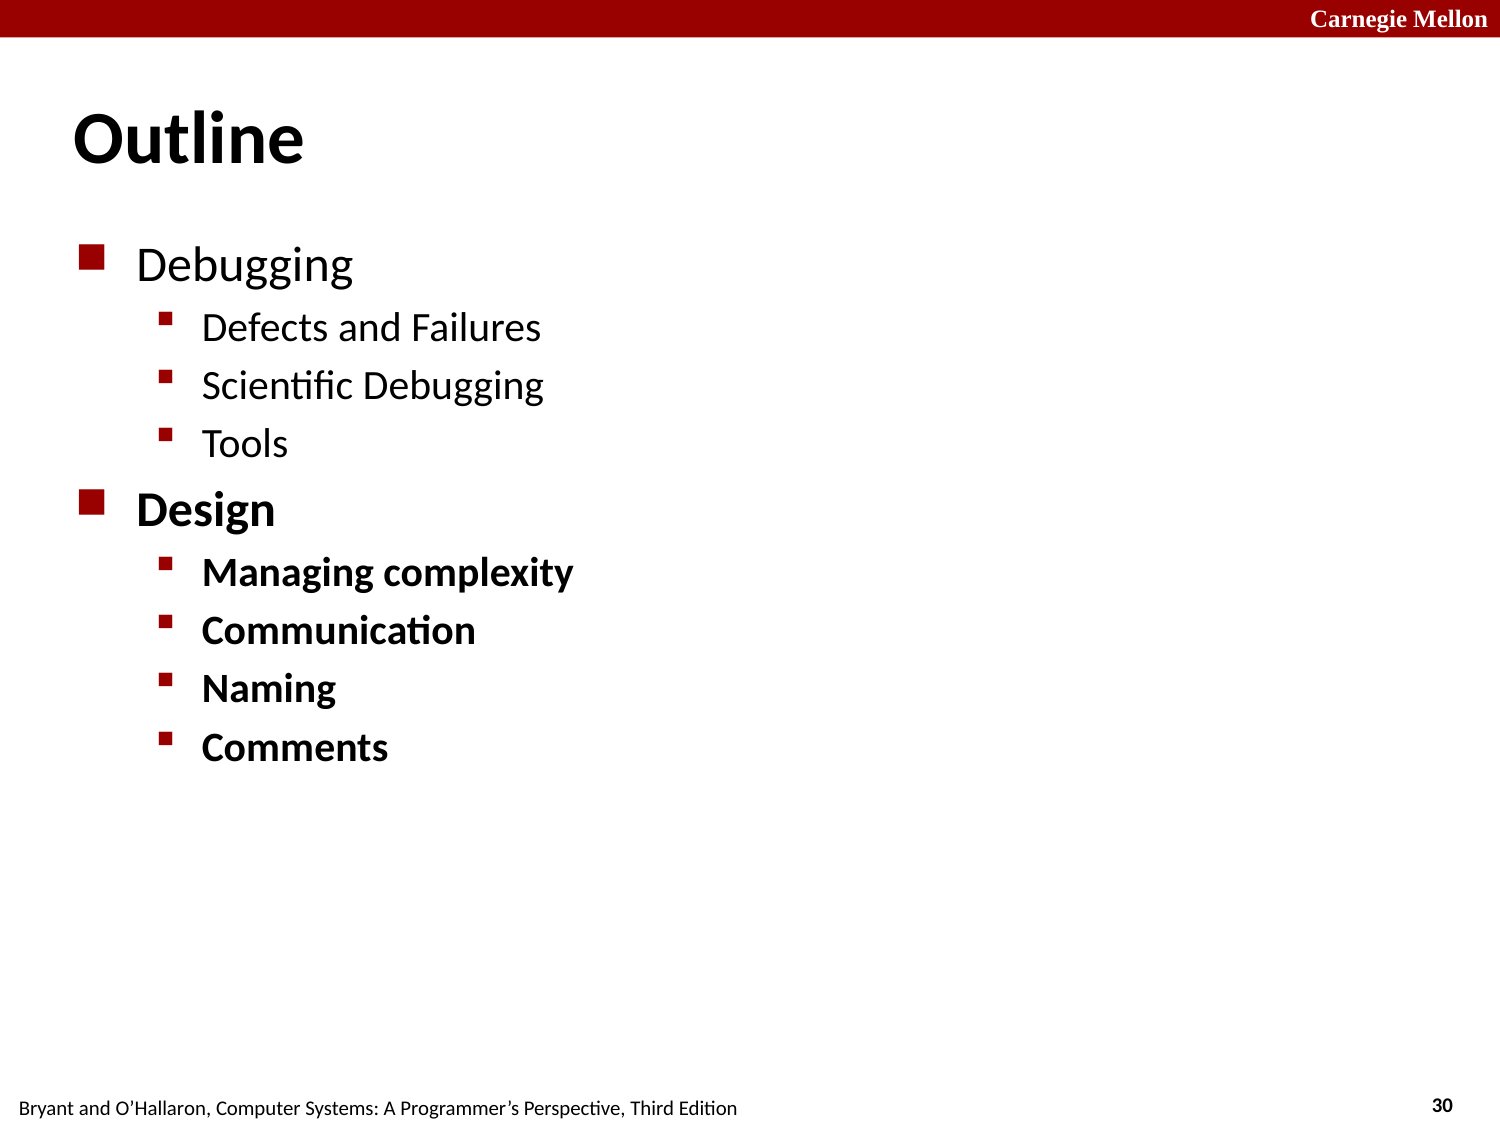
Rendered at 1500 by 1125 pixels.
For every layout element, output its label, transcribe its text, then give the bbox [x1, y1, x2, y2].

title Outline [58, 71, 1305, 197]
list Debugging Defects and Failures Scientific Debugging Tools Design Managing complexity Communication Naming Comments [64, 223, 1361, 1040]
